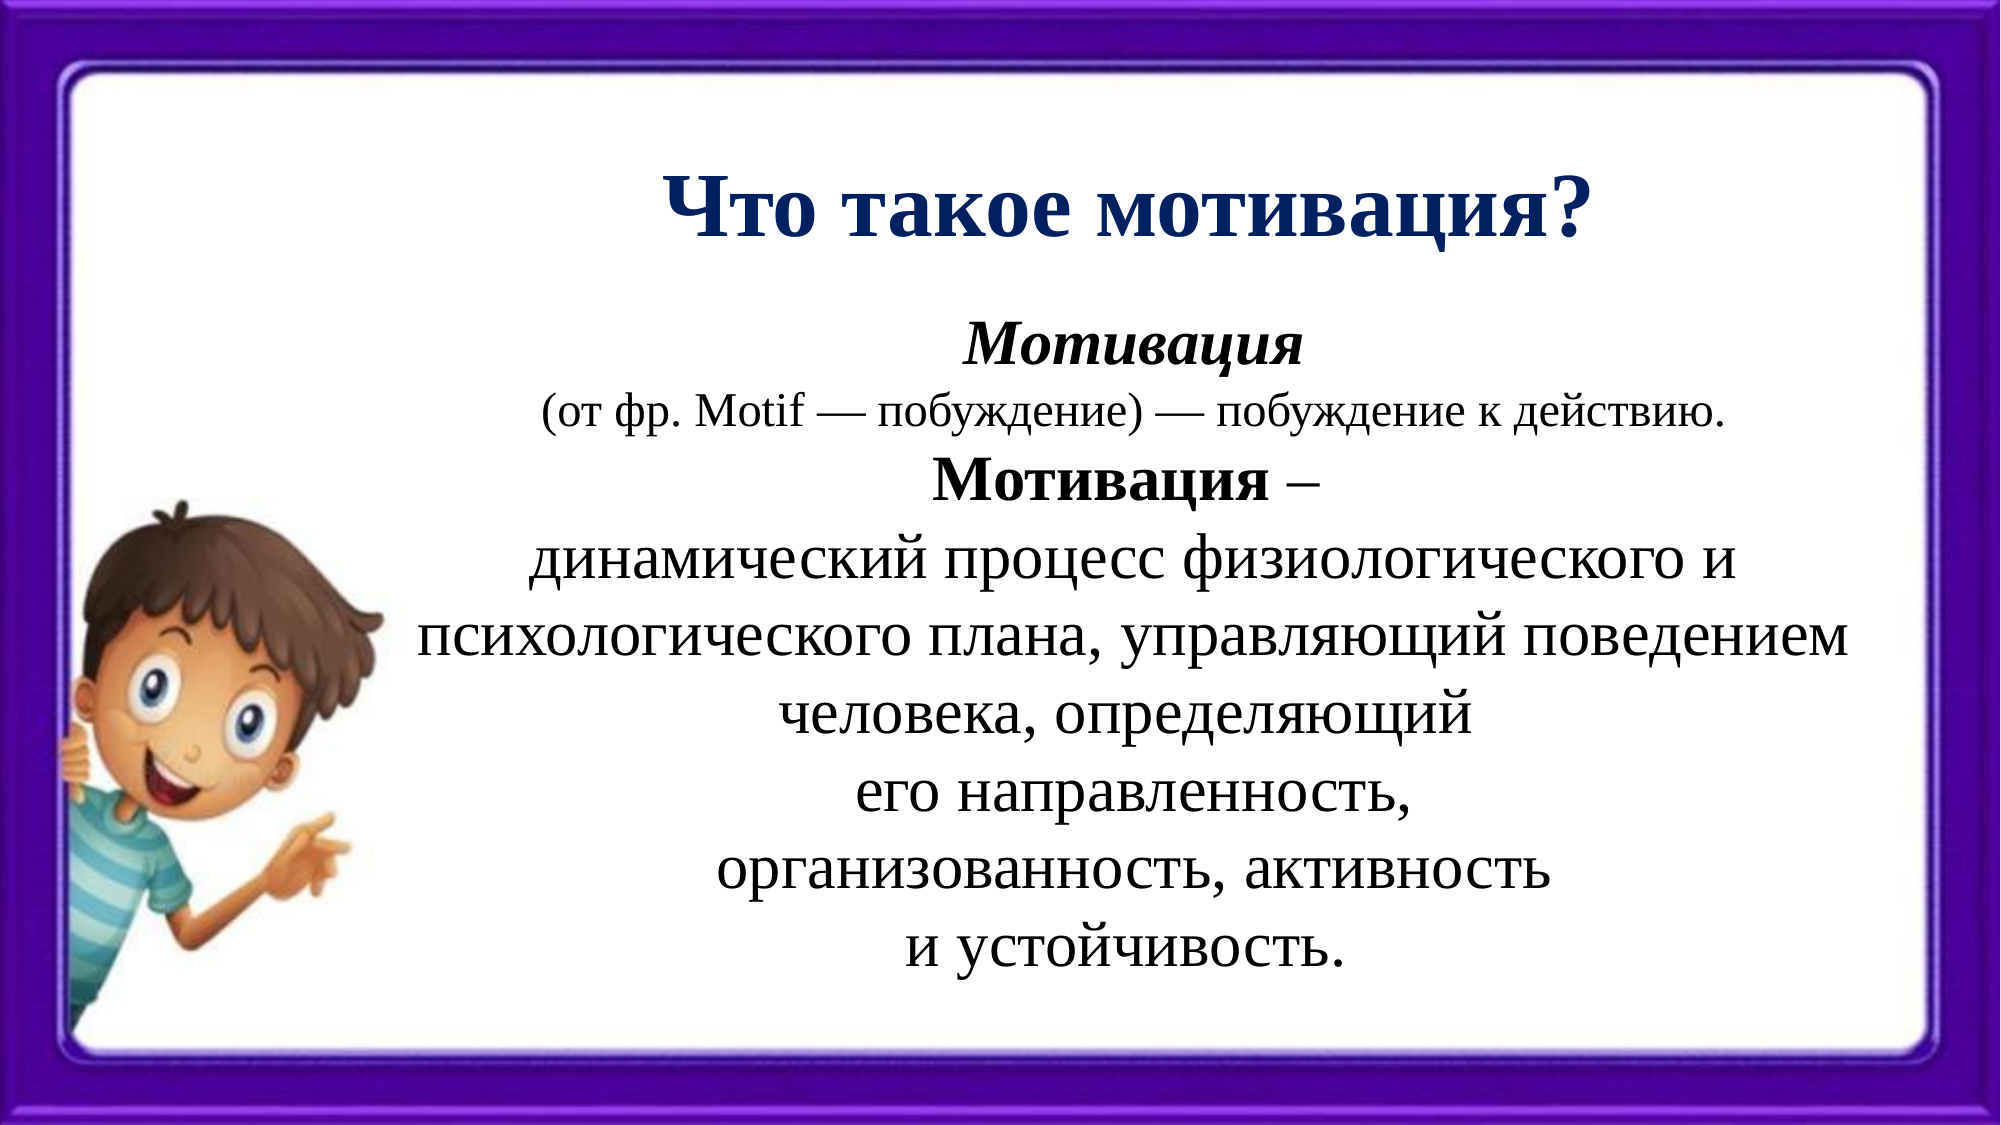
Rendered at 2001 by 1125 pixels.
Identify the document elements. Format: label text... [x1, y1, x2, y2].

title Что такое мотивация? [392, 111, 1866, 264]
picture [0, 0, 2001, 1125]
list Мотивация (от фр. Motif — побуждение) — побуждение к действию. Мотивация – динамический процесс физиологического и психологического плана, управляющий поведением человека, определяющий его направленность, организованность, активность и устойчивость. [373, 292, 1896, 989]
